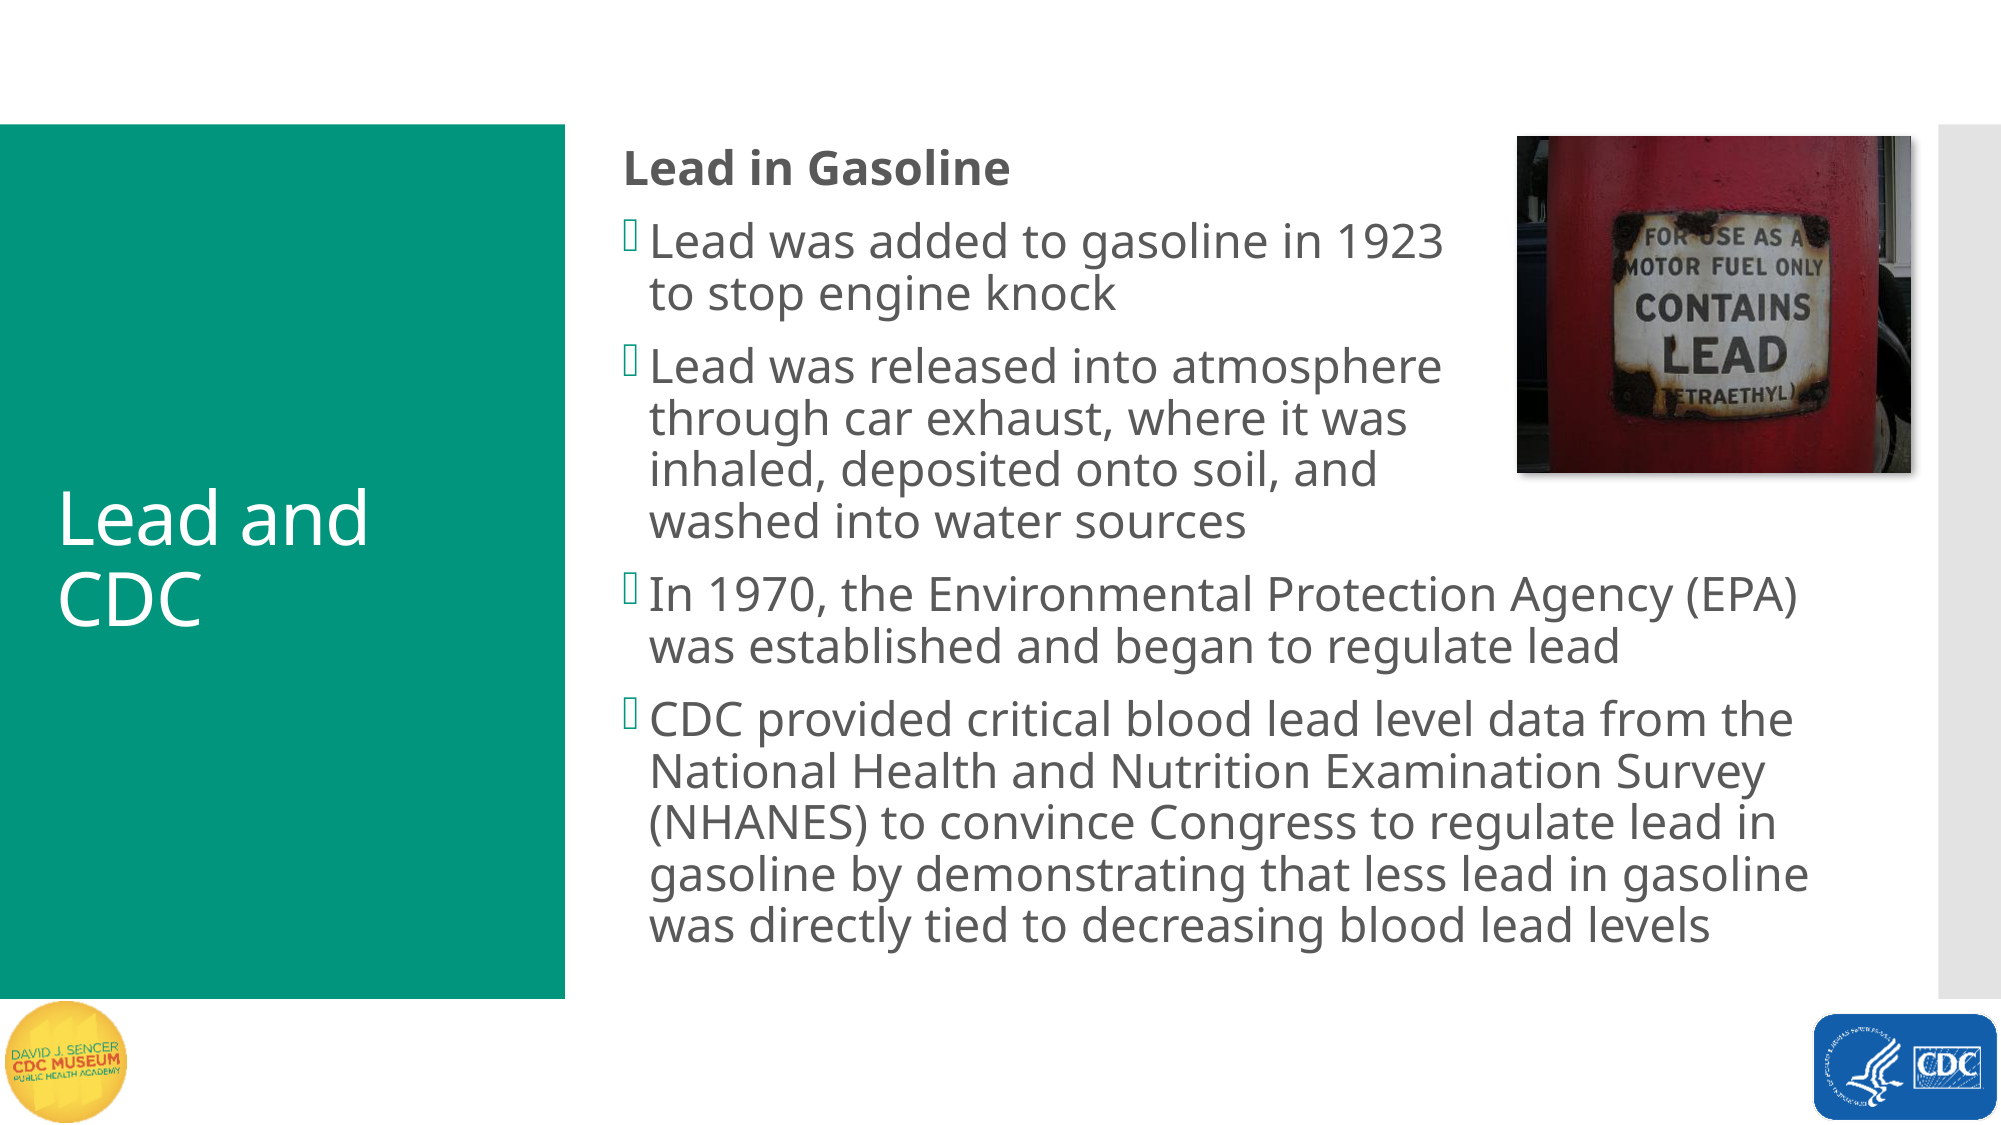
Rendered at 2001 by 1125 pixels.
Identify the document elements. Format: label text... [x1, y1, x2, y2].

list Lead in Gasoline Lead was added to gasoline in 1923 to stop engine knock Lead was released into atmosphere through car exhaust, where it was inhaled, deposited onto soil, and washed into water sources In 1970, the Environmental Protection Agency (EPA) was established and began to regulate lead CDC provided critical blood lead level data from the National Health and Nutrition Examination Survey (NHANES) to convince Congress to regulate lead in gasoline by demonstrating that less lead in gasoline was directly tied to decreasing blood lead levels [607, 136, 1841, 1002]
title Lead and CDC [41, 184, 525, 940]
picture [1801, 1006, 2000, 1125]
picture [1517, 136, 1911, 474]
picture [4, 1001, 127, 1123]
